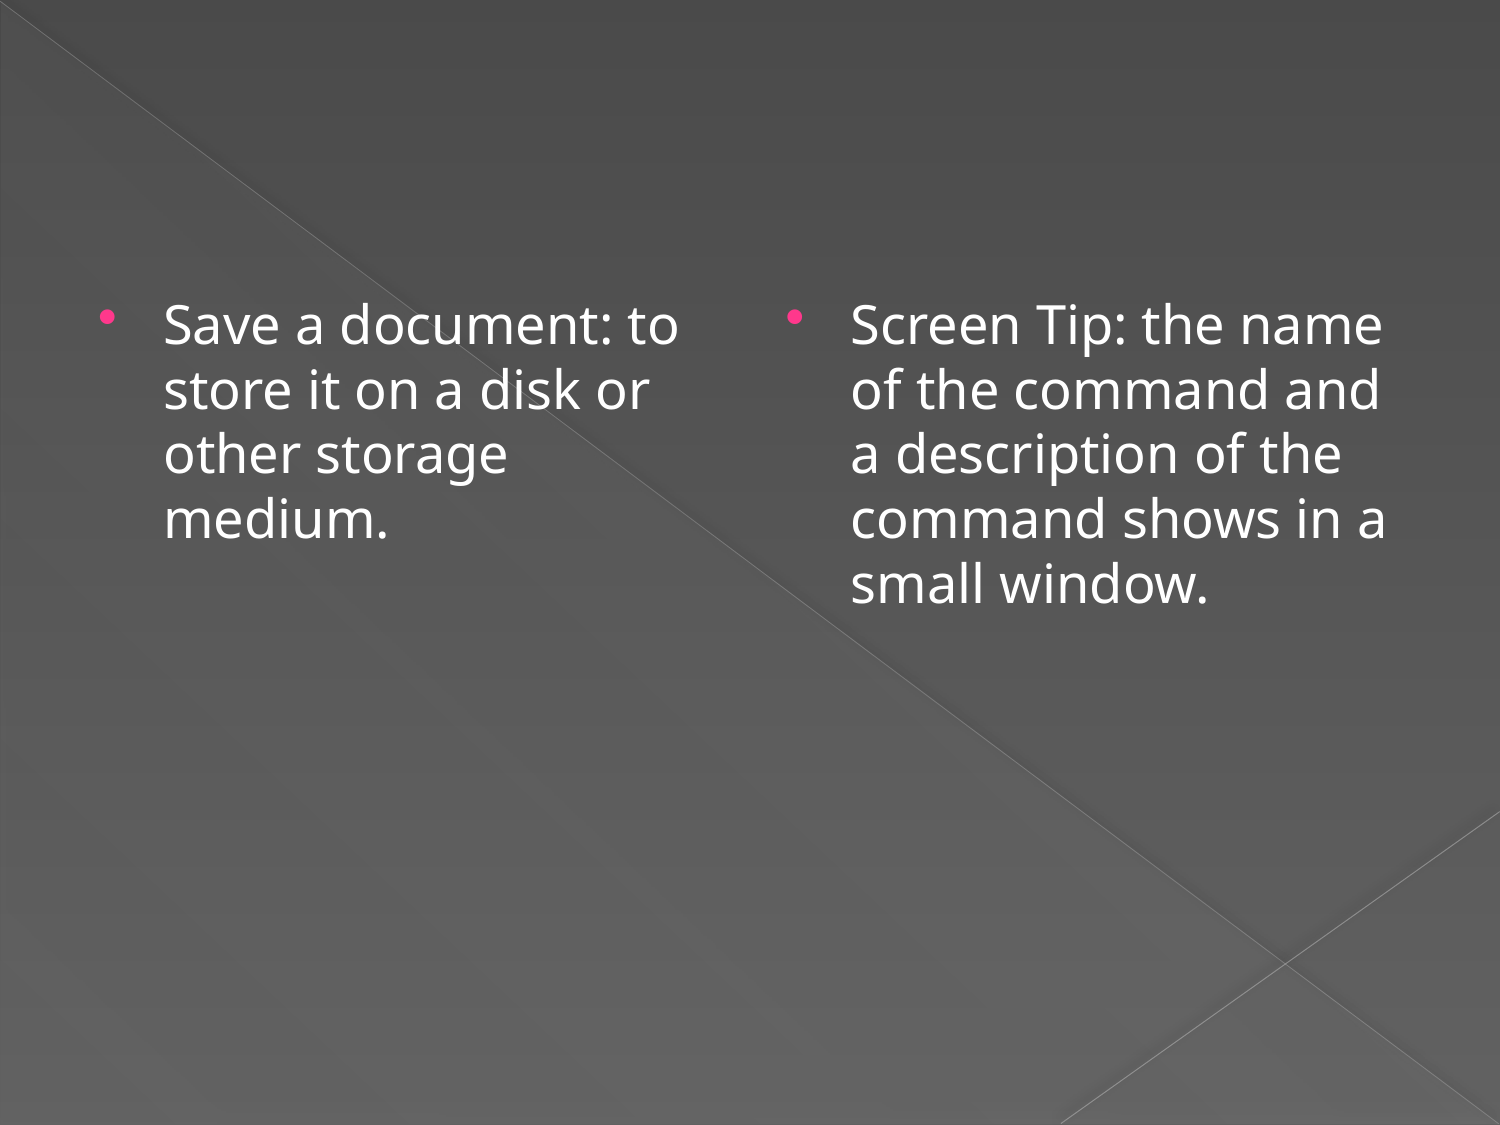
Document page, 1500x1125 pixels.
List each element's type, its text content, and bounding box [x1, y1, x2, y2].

list Screen Tip: the name of the command and a description of the command shows in a small window. [762, 282, 1425, 1025]
list Save a document: to store it on a disk or other storage medium. [75, 282, 738, 1025]
